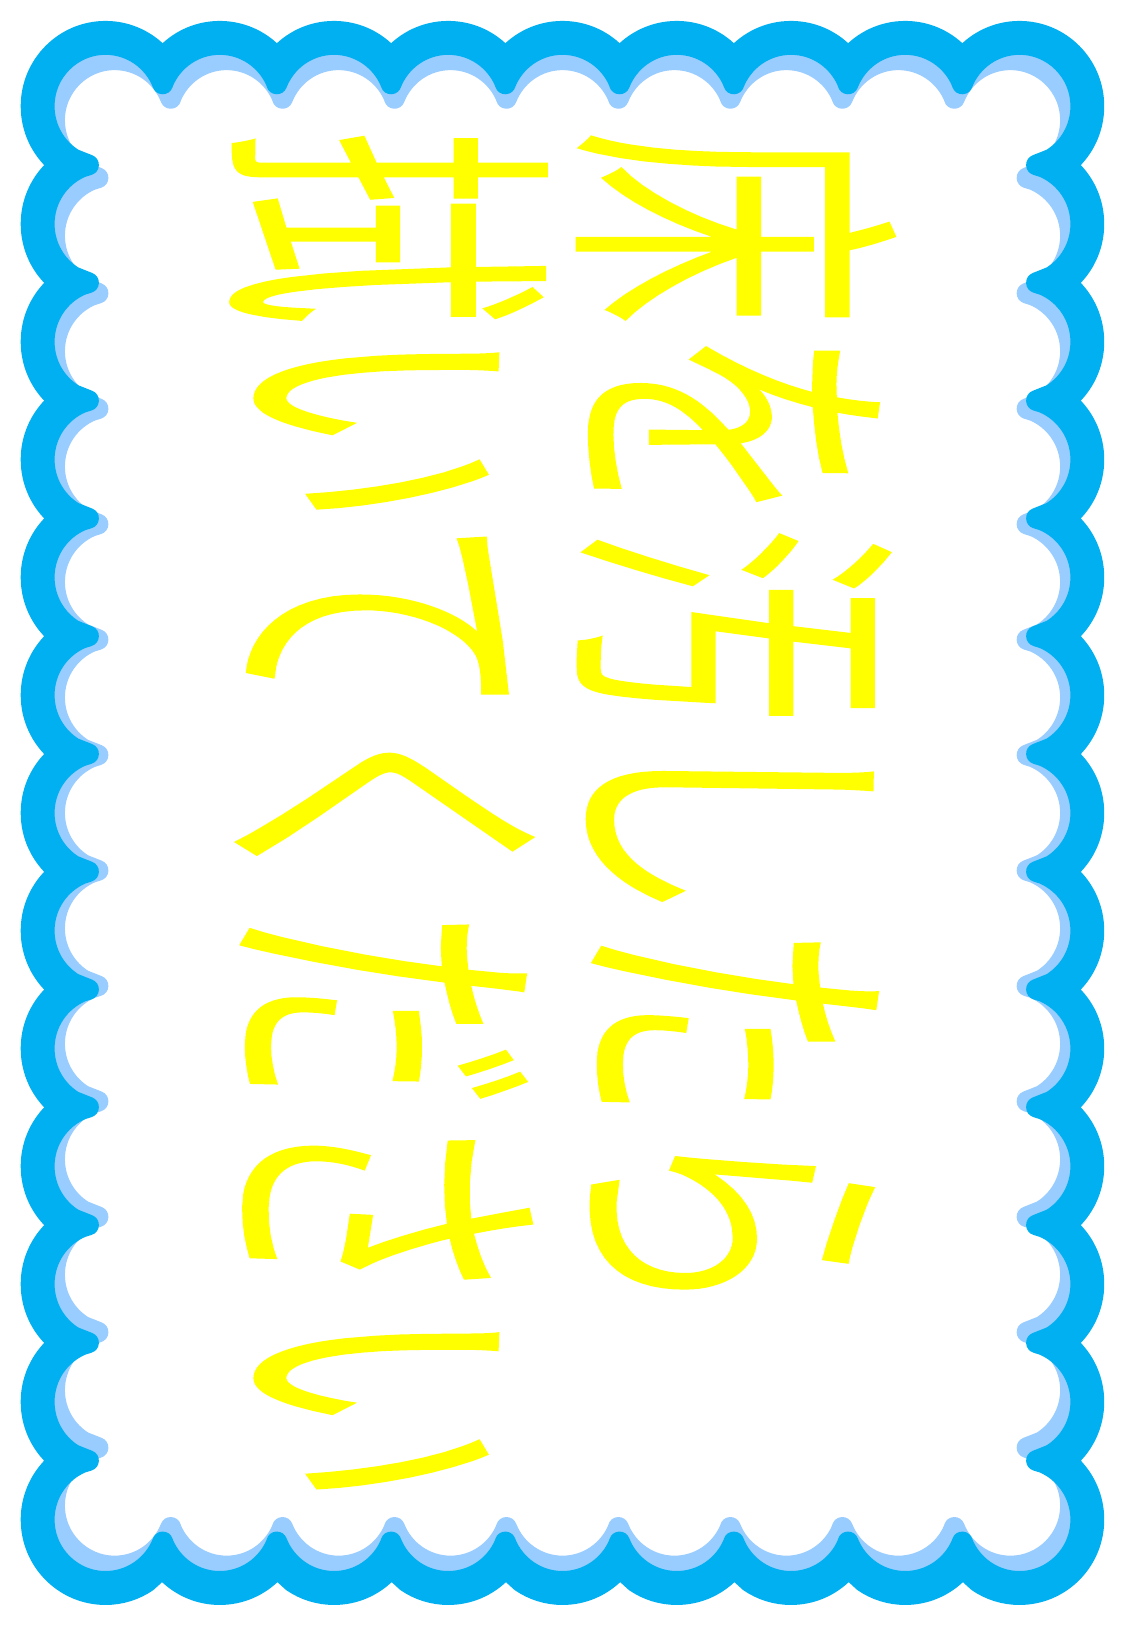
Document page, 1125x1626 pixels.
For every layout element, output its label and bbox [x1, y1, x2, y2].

text_box [1024, 993, 1078, 1106]
text_box [965, 47, 1078, 146]
text_box [1024, 169, 1078, 268]
text_box [47, 1114, 101, 1222]
text_box [1024, 1358, 1078, 1456]
text_box [47, 1480, 160, 1579]
text_box [47, 47, 160, 147]
text_box [47, 286, 101, 391]
text_box [1024, 1114, 1078, 1222]
text_box [1024, 1236, 1078, 1339]
text_box [29, 29, 1096, 1597]
text_box [160, 47, 965, 101]
text_box [160, 1480, 1078, 1579]
text_box [1024, 286, 1078, 391]
text_box [47, 1358, 101, 1456]
text_box [47, 169, 101, 268]
text_box [1024, 519, 1078, 631]
text_box [47, 633, 101, 991]
text_box [47, 1235, 101, 1339]
text_box [1024, 633, 1078, 991]
text_box [47, 993, 101, 1106]
text_box [1024, 403, 1078, 511]
text_box [47, 519, 101, 631]
text_box [47, 403, 101, 511]
